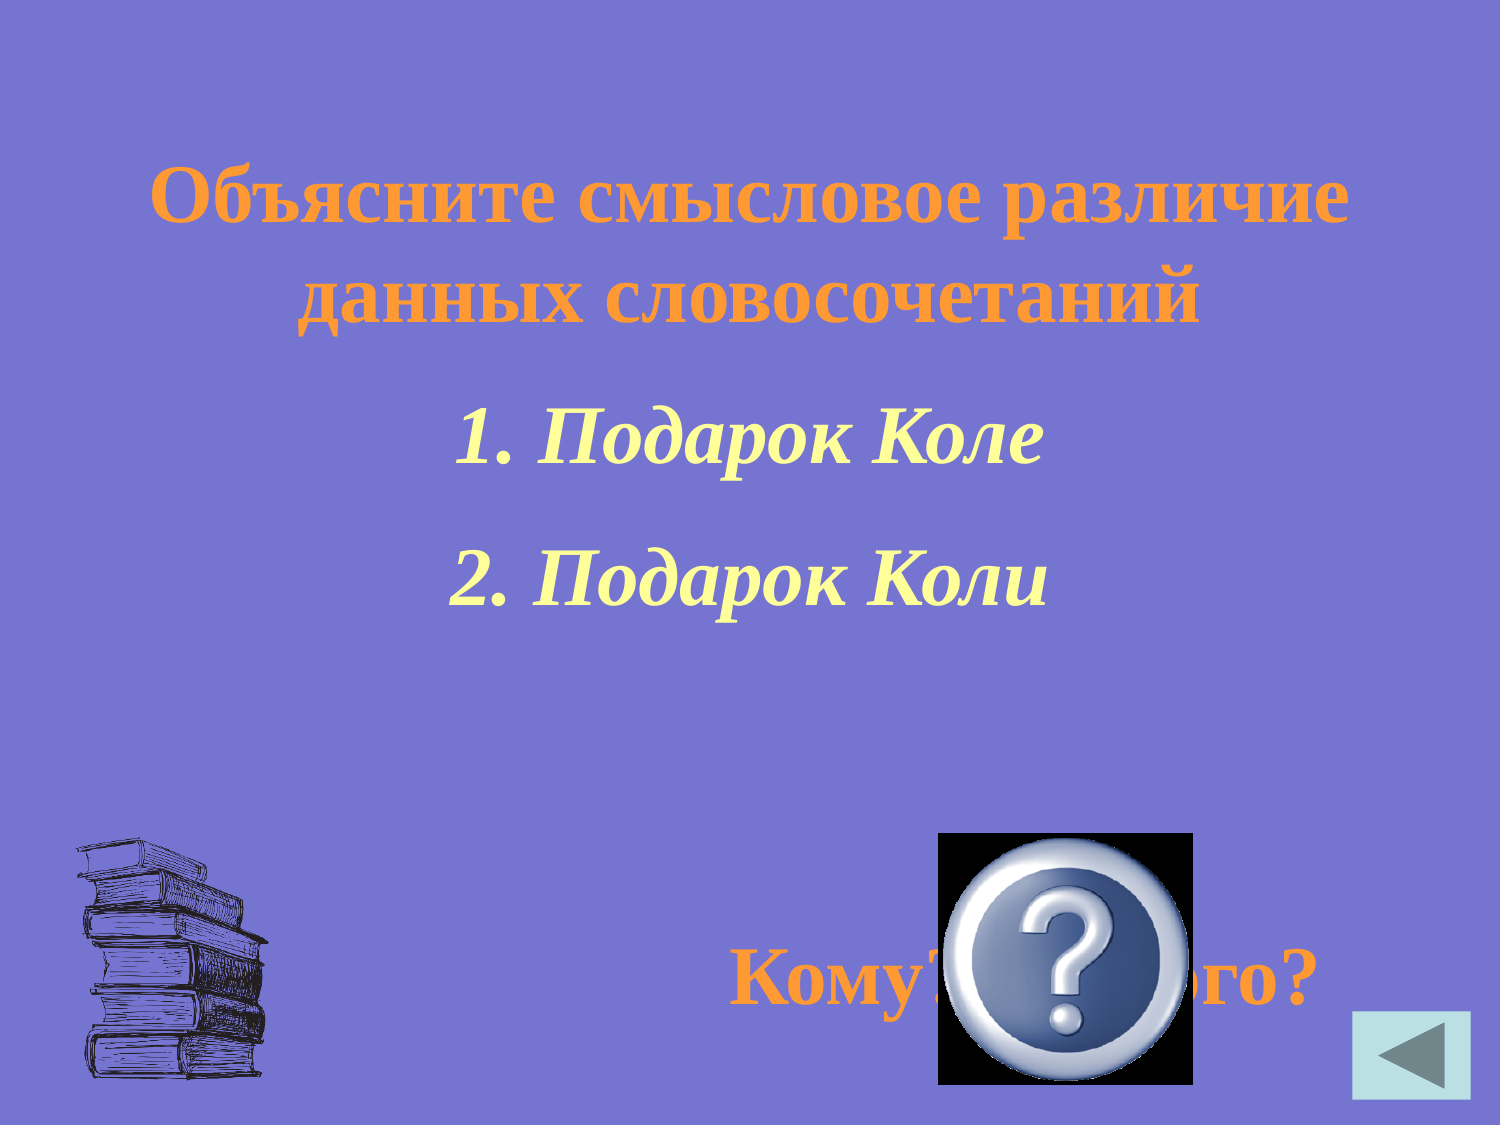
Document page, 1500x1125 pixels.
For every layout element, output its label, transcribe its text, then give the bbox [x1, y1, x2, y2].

picture [938, 833, 1193, 1085]
picture [38, 825, 306, 1092]
text_box Кому? От кого? [1197, 914, 1495, 1029]
text_box [1352, 1011, 1471, 1100]
text_box Кому? От кого? [714, 914, 933, 1029]
text_box Объясните смысловое различие данных словосочетаний 1. Подарок Коле 2. Подарок Коли [0, 0, 1500, 743]
